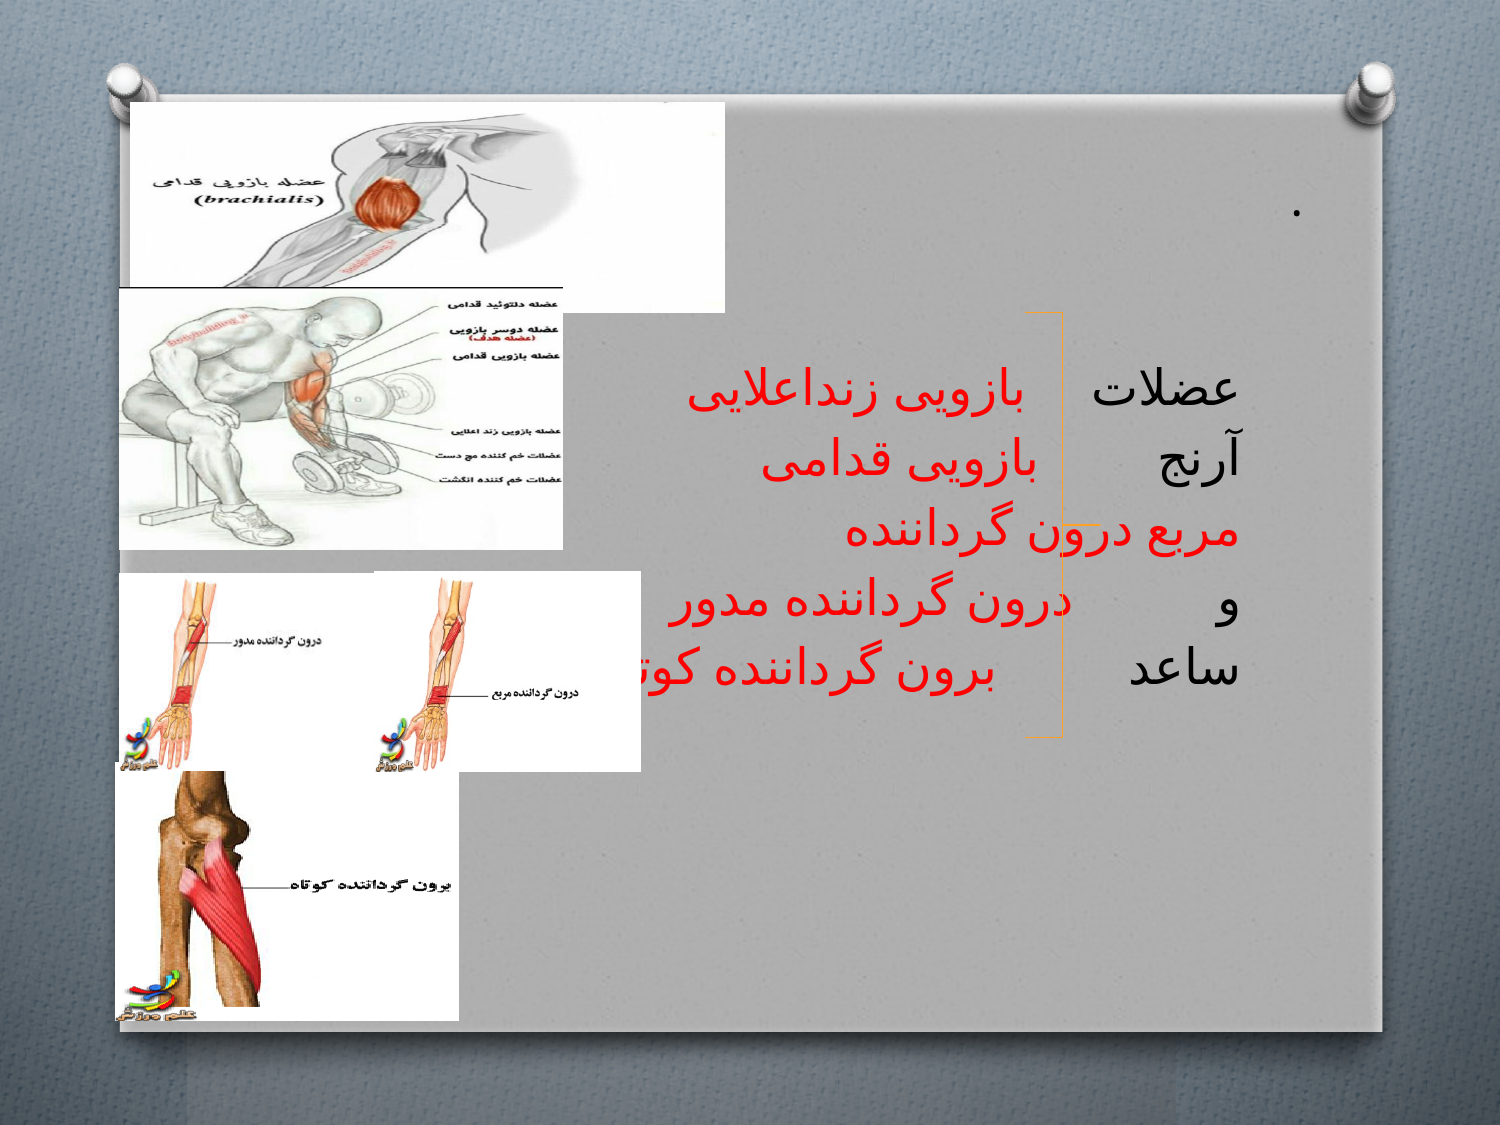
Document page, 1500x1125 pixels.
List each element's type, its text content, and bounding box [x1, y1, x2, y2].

text_box [1024, 312, 1101, 738]
list عضلات بازویی زنداعلایی آرنج بازویی قدامی مربع درون گرداننده و درون گرداننده مدور ساعد برون گرداننده کوتاه [240, 347, 1257, 939]
picture [114, 570, 642, 1021]
picture [1317, 35, 1439, 156]
title . [174, 99, 1318, 298]
picture [75, 29, 726, 551]
